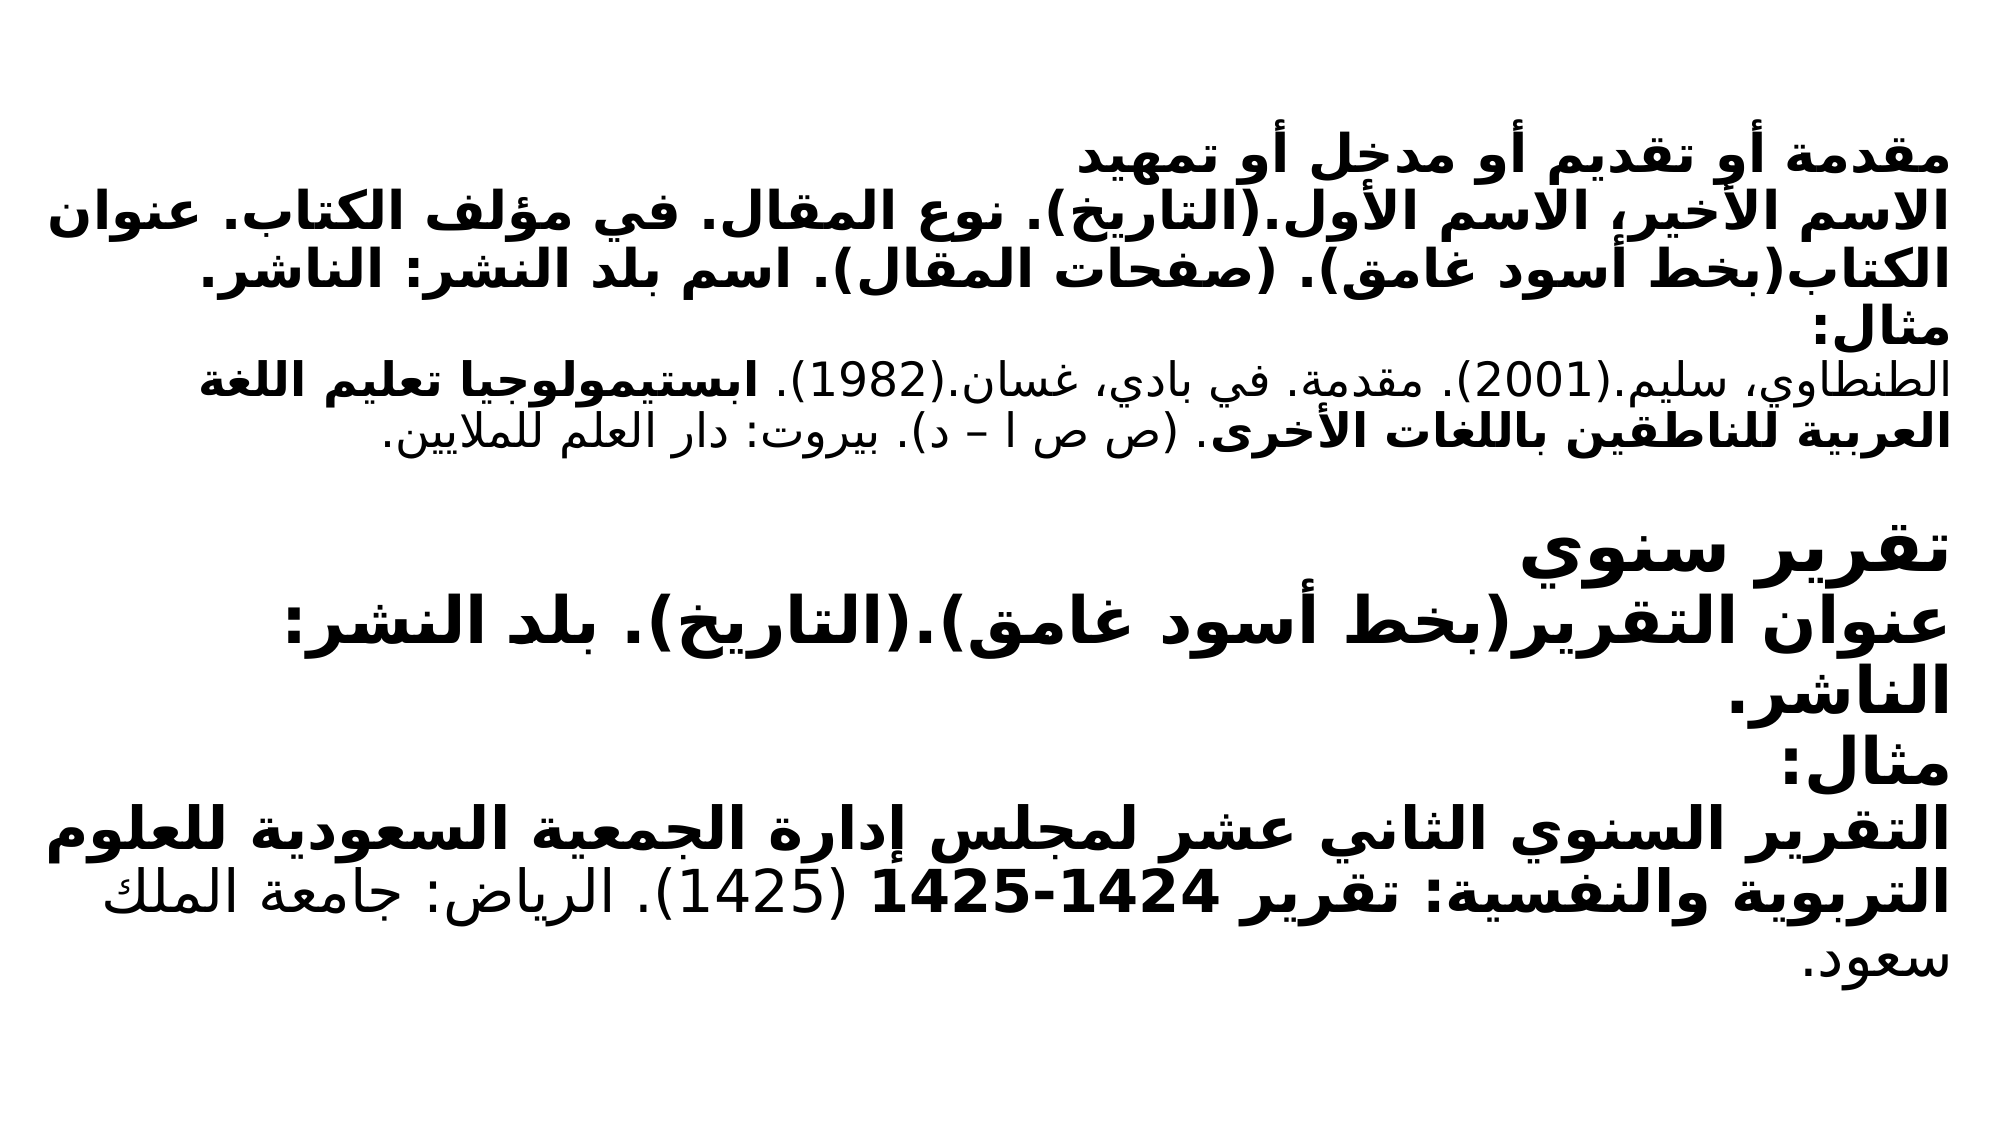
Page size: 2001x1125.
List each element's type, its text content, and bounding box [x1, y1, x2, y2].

title مقدمة أو تقديم أو مدخل أو تمهيد الاسم الأخير، الاسم الأول.(التاريخ). نوع المقال. في مؤلف الكتاب. عنوان الكتاب(بخط أسود غامق). (صفحات المقال). اسم بلد النشر: الناشر. مثال: الطنطاوي، سليم.(2001). مقدمة. في بادي، غسان.(1982). ابستيمولوجيا تعليم اللغة العربية للناطقين باللغات الأخرى. (ص ص ا – د). بيروت: دار العلم للملايين. تقرير سنوي عنوان التقرير(بخط أسود غامق).(التاريخ). بلد النشر: الناشر. مثال: التقرير السنوي الثاني عشر لمجلس إدارة الجمعية السعودية للعلوم التربوية والنفسية: تقرير 1424-1425 (1425). الرياض: جامعة الملك سعود. [19, 27, 1968, 1102]
